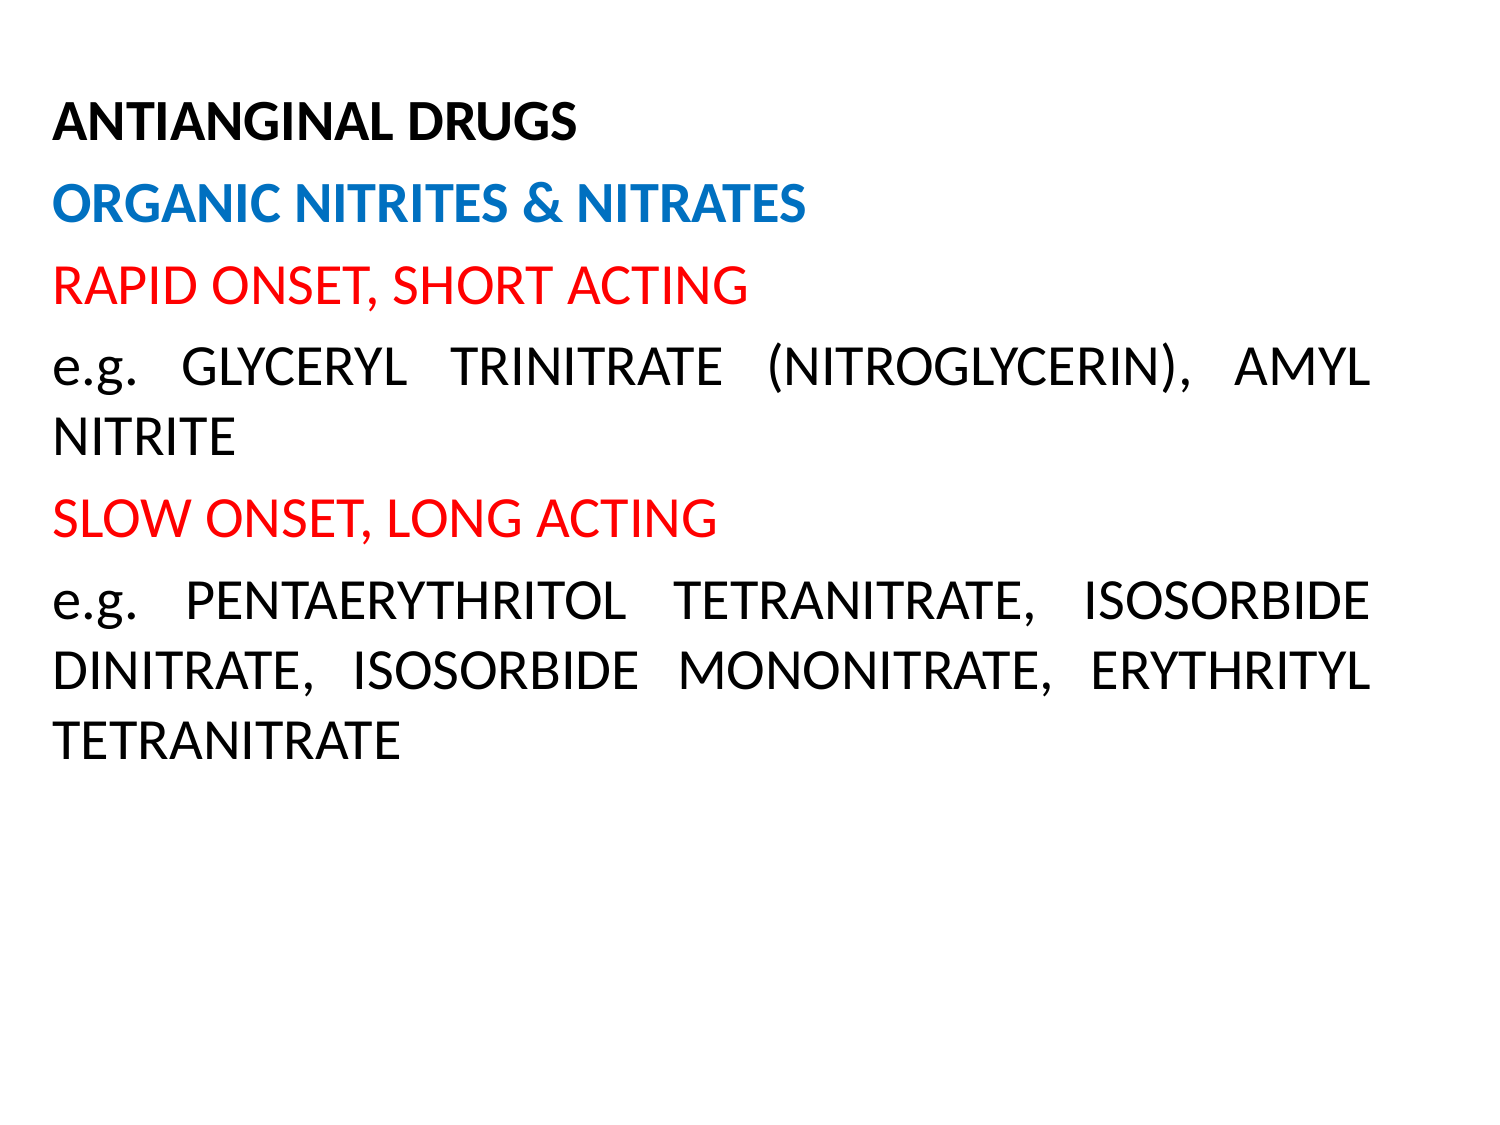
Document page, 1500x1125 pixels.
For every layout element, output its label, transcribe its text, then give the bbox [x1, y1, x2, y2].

list ANTIANGINAL DRUGS ORGANIC NITRITES & NITRATES RAPID ONSET, SHORT ACTING e.g. GLYCERYL TRINITRATE (NITROGLYCERIN), AMYL NITRITE SLOW ONSET, LONG ACTING e.g. PENTAERYTHRITOL TETRANITRATE, ISOSORBIDE DINITRATE, ISOSORBIDE MONONITRATE, ERYTHRITYL TETRANITRATE [37, 75, 1388, 818]
